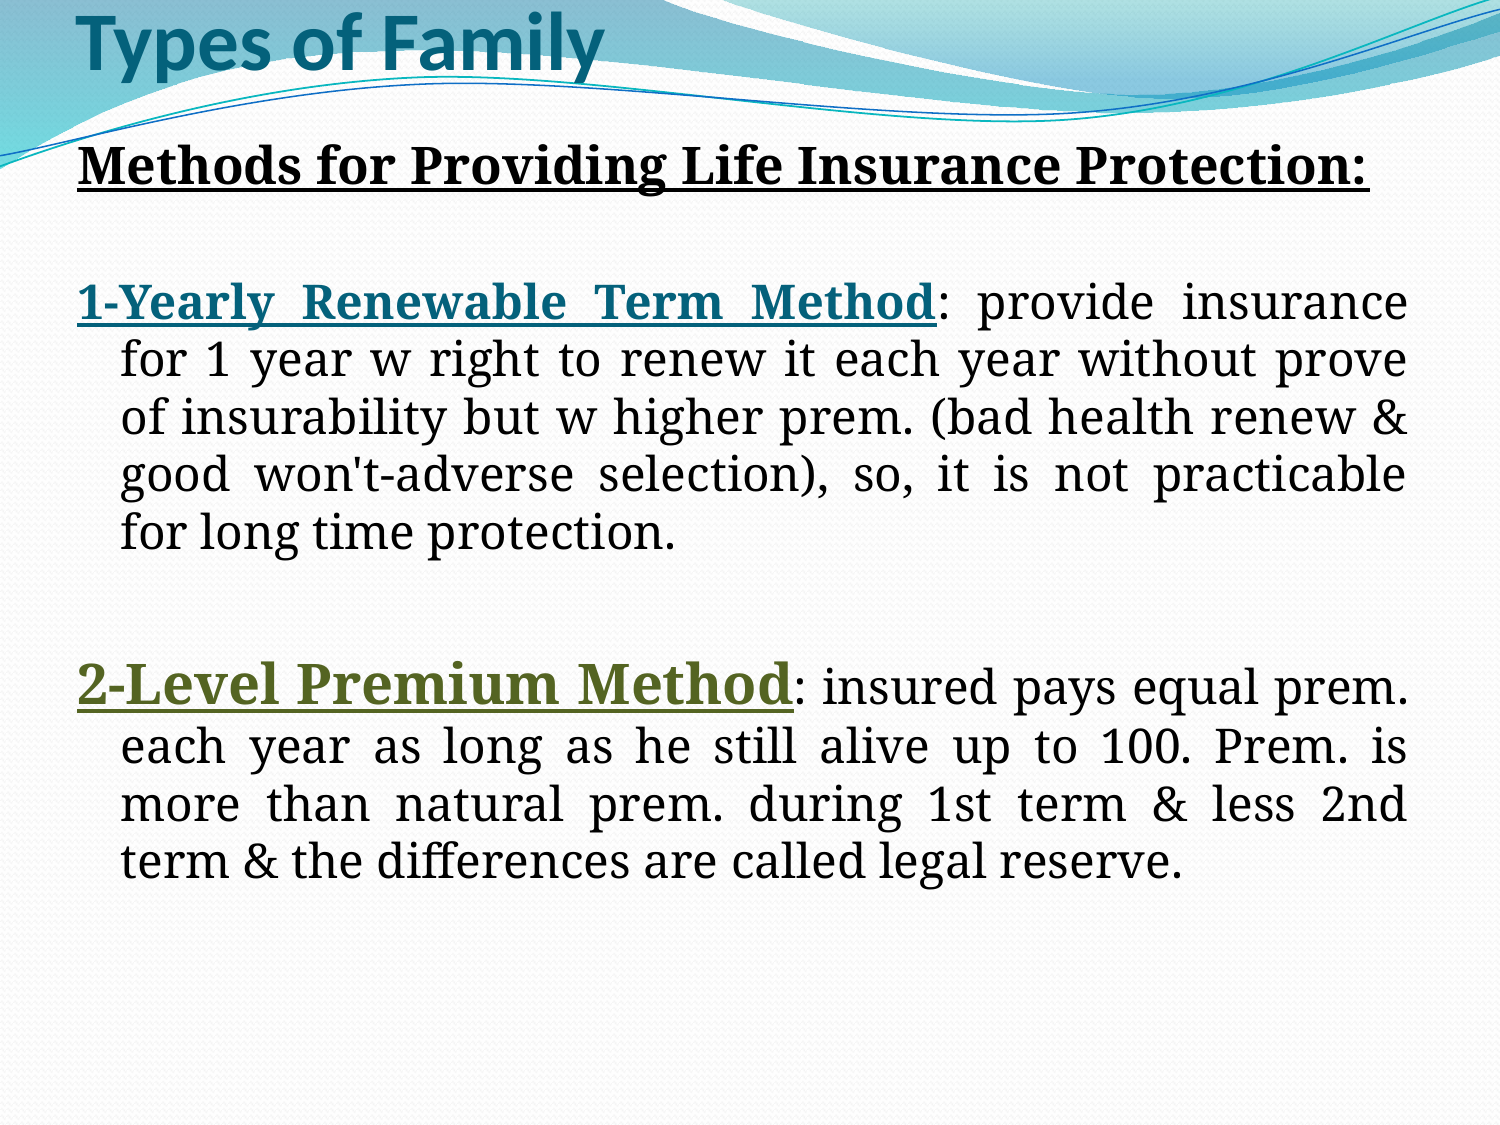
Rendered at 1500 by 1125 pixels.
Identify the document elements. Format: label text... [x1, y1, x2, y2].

title Types of Family [75, 0, 1425, 88]
list Methods for Providing Life Insurance Protection: 1-Yearly Renewable Term Method: provide insurance for 1 year w right to renew it each year without prove of insurability but w higher prem. (bad health renew & good won't-adverse selection), so, it is not practicable for long time protection. 2-Level Premium Method: insured pays equal prem. each year as long as he still alive up to 100. Prem. is more than natural prem. during 1st term & less 2nd term & the differences are called legal reserve. [62, 125, 1425, 1038]
